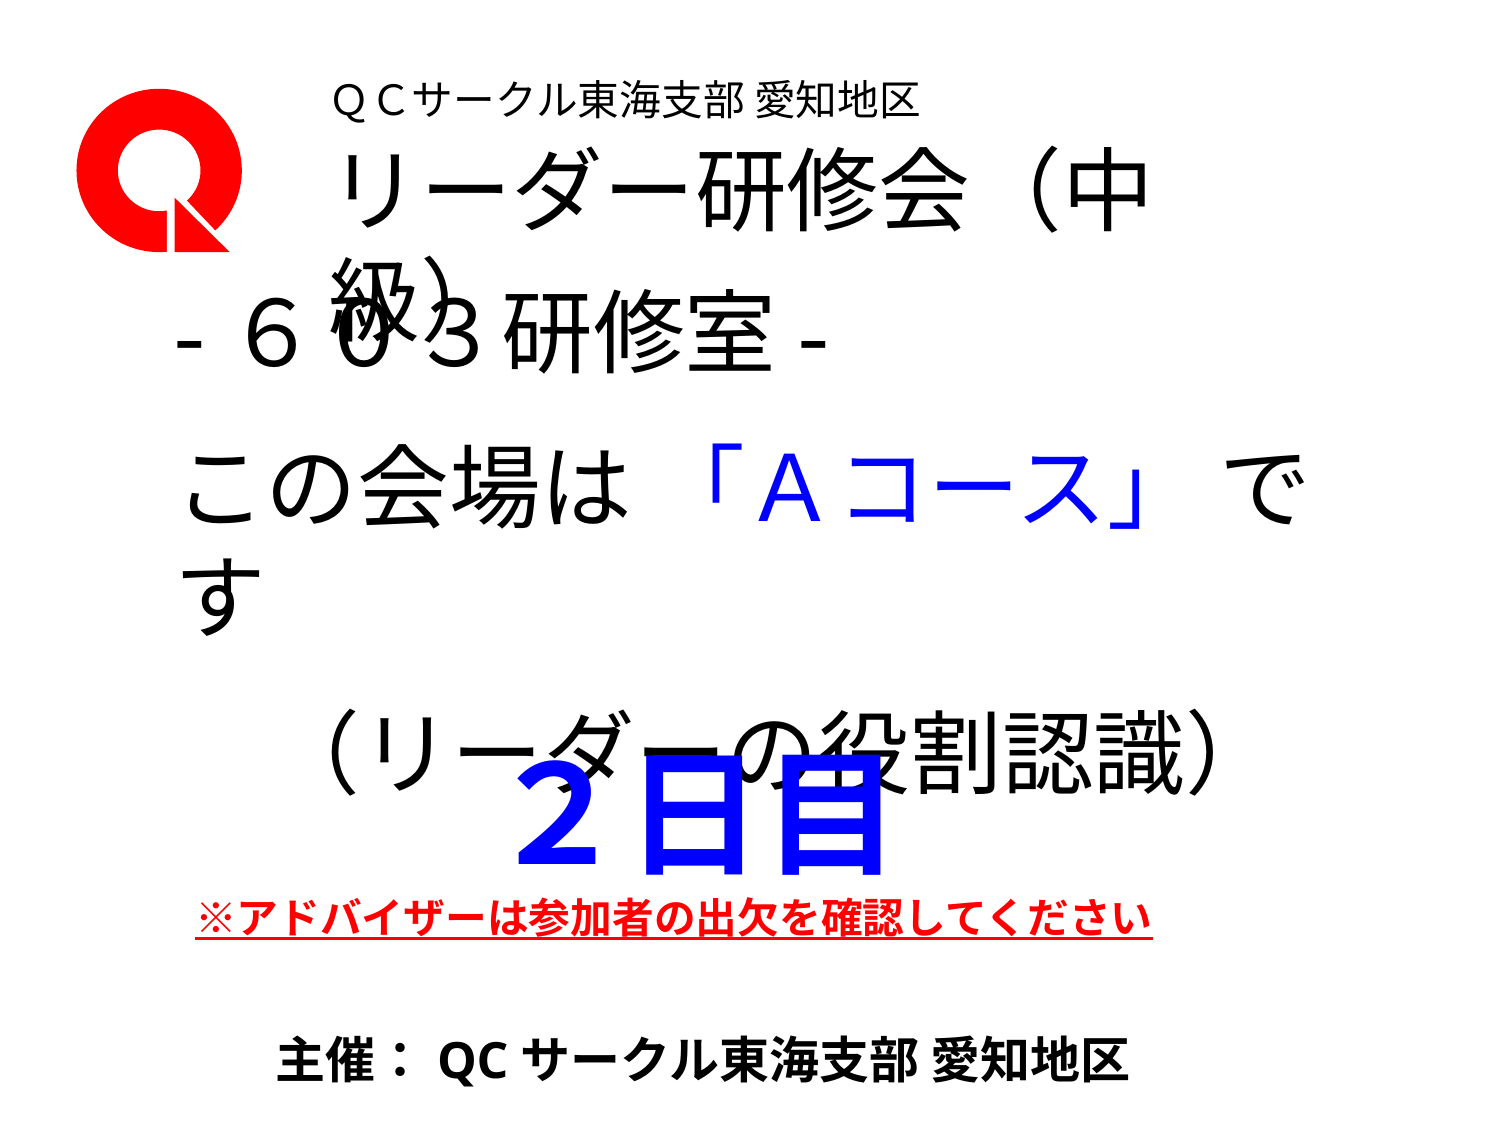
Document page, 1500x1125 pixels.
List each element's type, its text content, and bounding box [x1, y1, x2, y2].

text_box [76, 88, 243, 255]
text_box 主催：QCサークル東海支部 愛知地区 [159, 1021, 1247, 1096]
text_box ２日目 ※アドバイザーは参加者の出欠を確認してください [41, 720, 1341, 950]
text_box -６０３研修室- この会場は 「Ａコース」 です （リーダーの役割認識） [159, 267, 1408, 814]
text_box ＱＣサークル東海支部 愛知地区 リーダー研修会（中級） [313, 66, 1270, 267]
